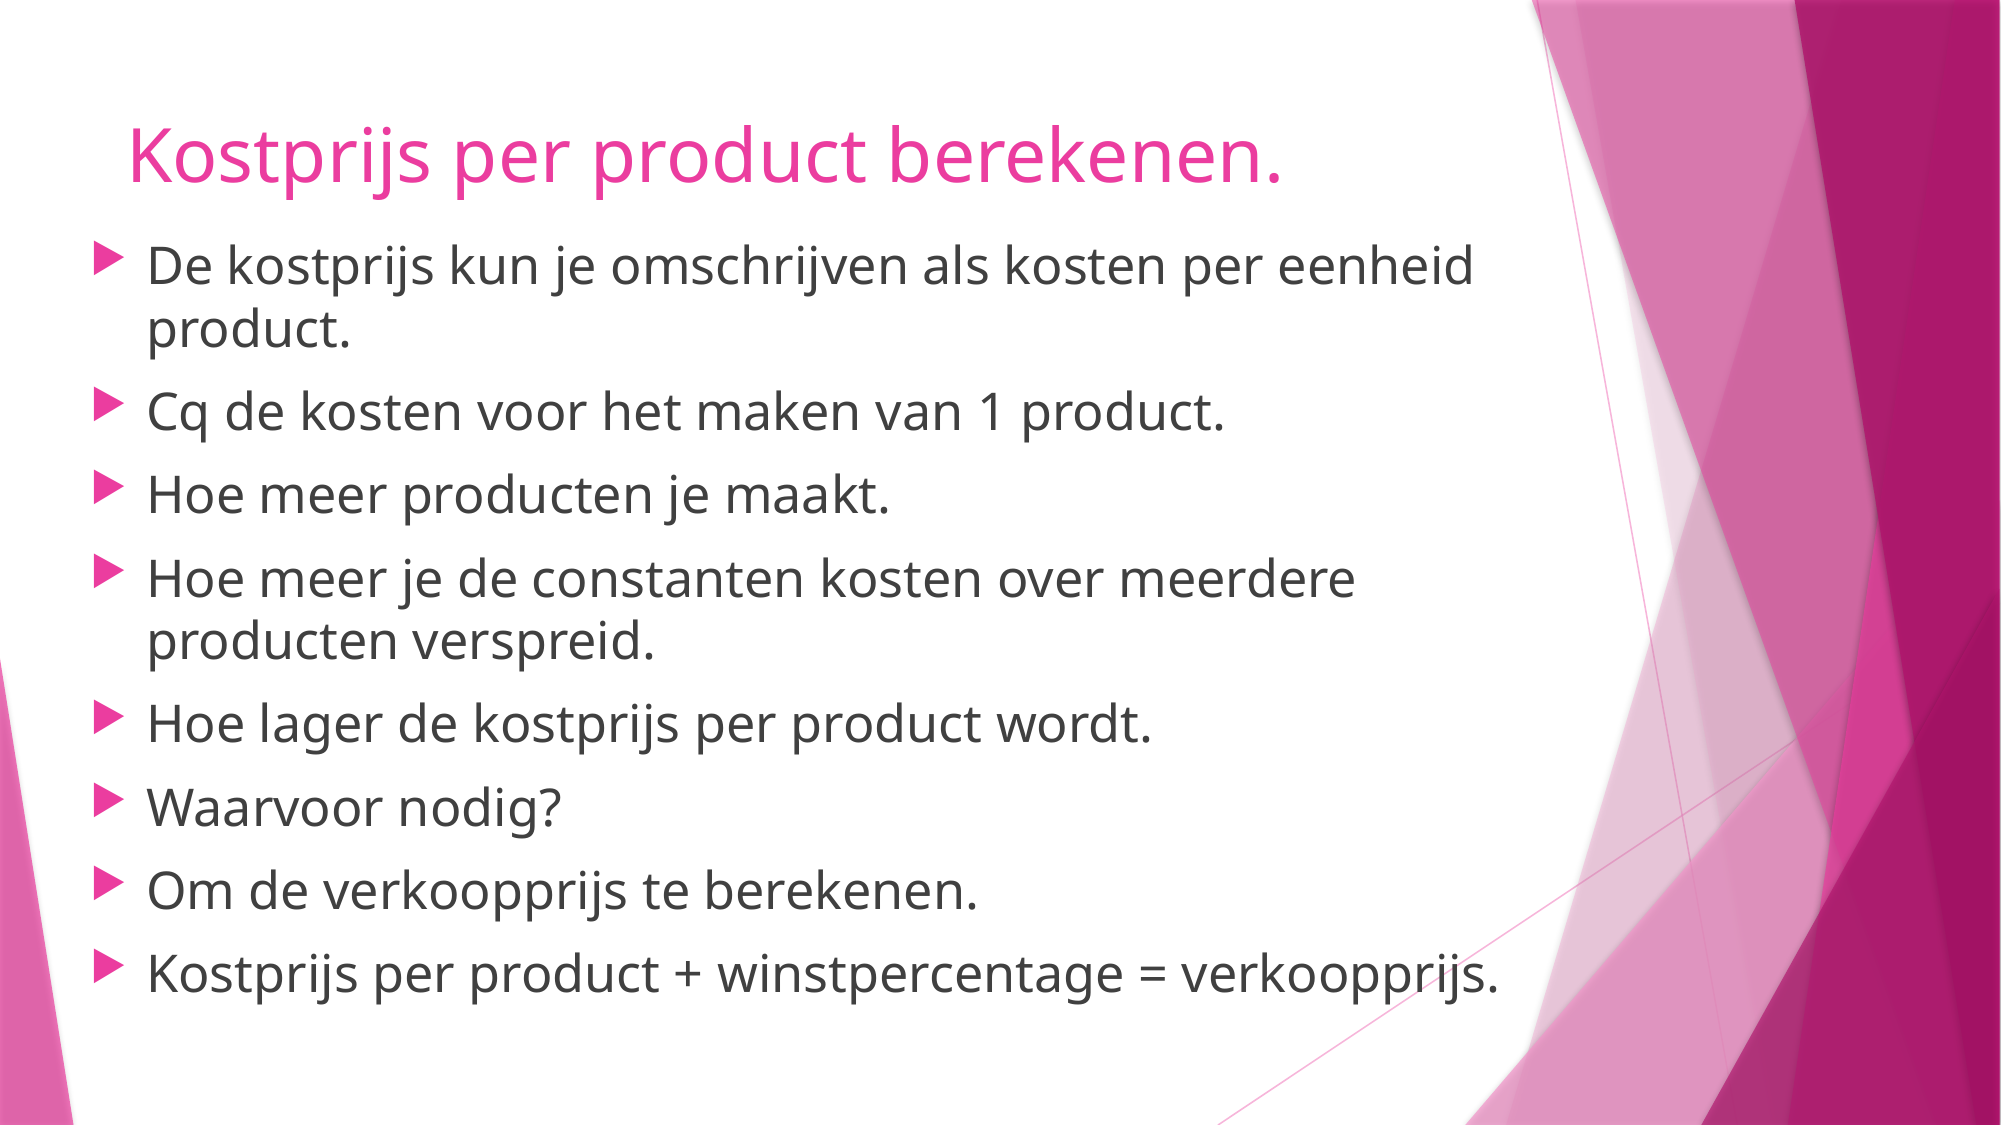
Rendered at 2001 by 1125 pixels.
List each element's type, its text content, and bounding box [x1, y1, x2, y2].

list De kostprijs kun je omschrijven als kosten per eenheid product. Cq de kosten voor het maken van 1 product. Hoe meer producten je maakt. Hoe meer je de constanten kosten over meerdere producten verspreid. Hoe lager de kostprijs per product wordt. Waarvoor nodig? Om de verkoopprijs te berekenen. Kostprijs per product + winstpercentage = verkoopprijs. [75, 224, 1522, 992]
title Kostprijs per product berekenen. [111, 99, 1522, 224]
